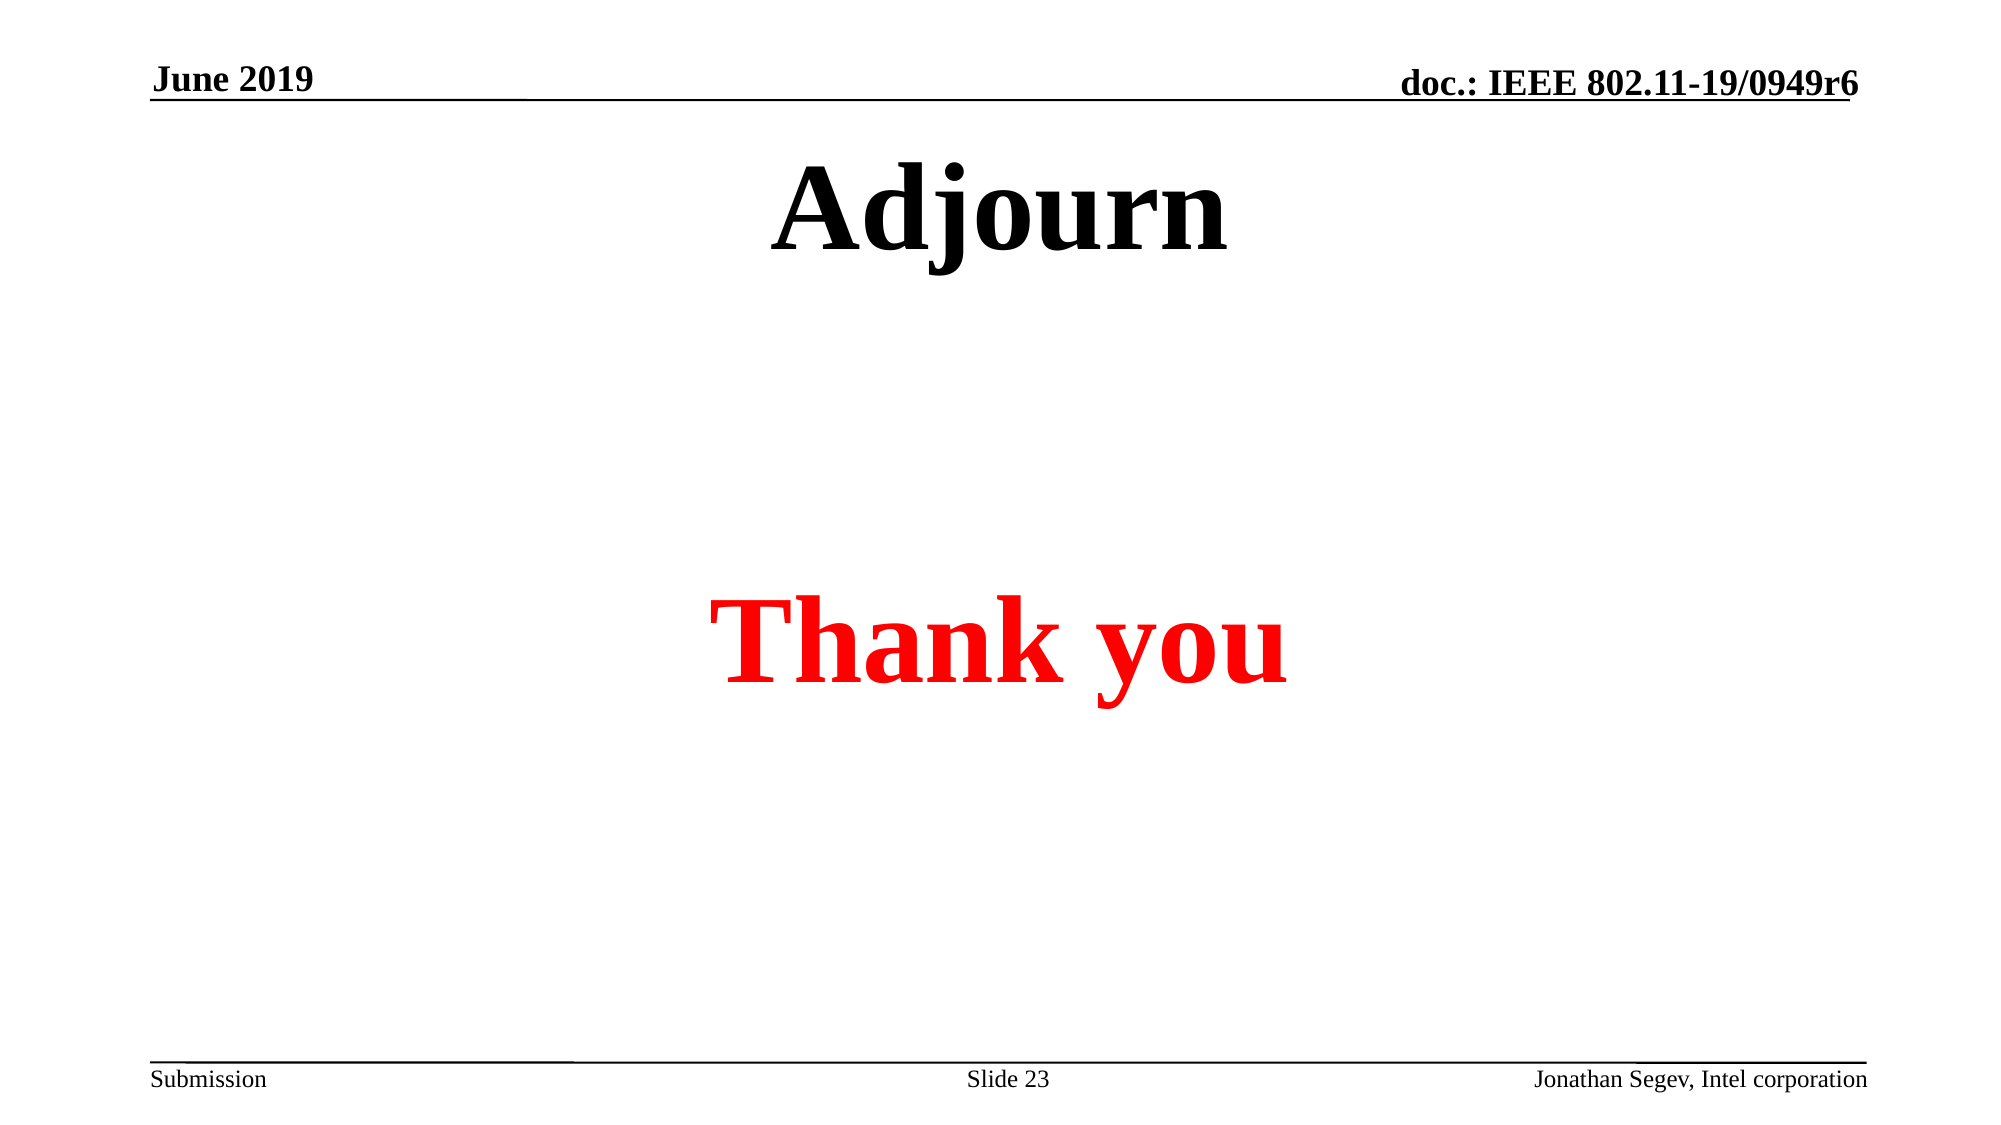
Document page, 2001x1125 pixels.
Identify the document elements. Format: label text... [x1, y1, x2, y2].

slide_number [152, 54, 563, 100]
footer Jonathan Segev, Intel corporation [1171, 1061, 1869, 1093]
title Adjourn [149, 112, 1850, 288]
list Thank you [149, 324, 1850, 1000]
slide_number Slide 23 [950, 1061, 1067, 1123]
